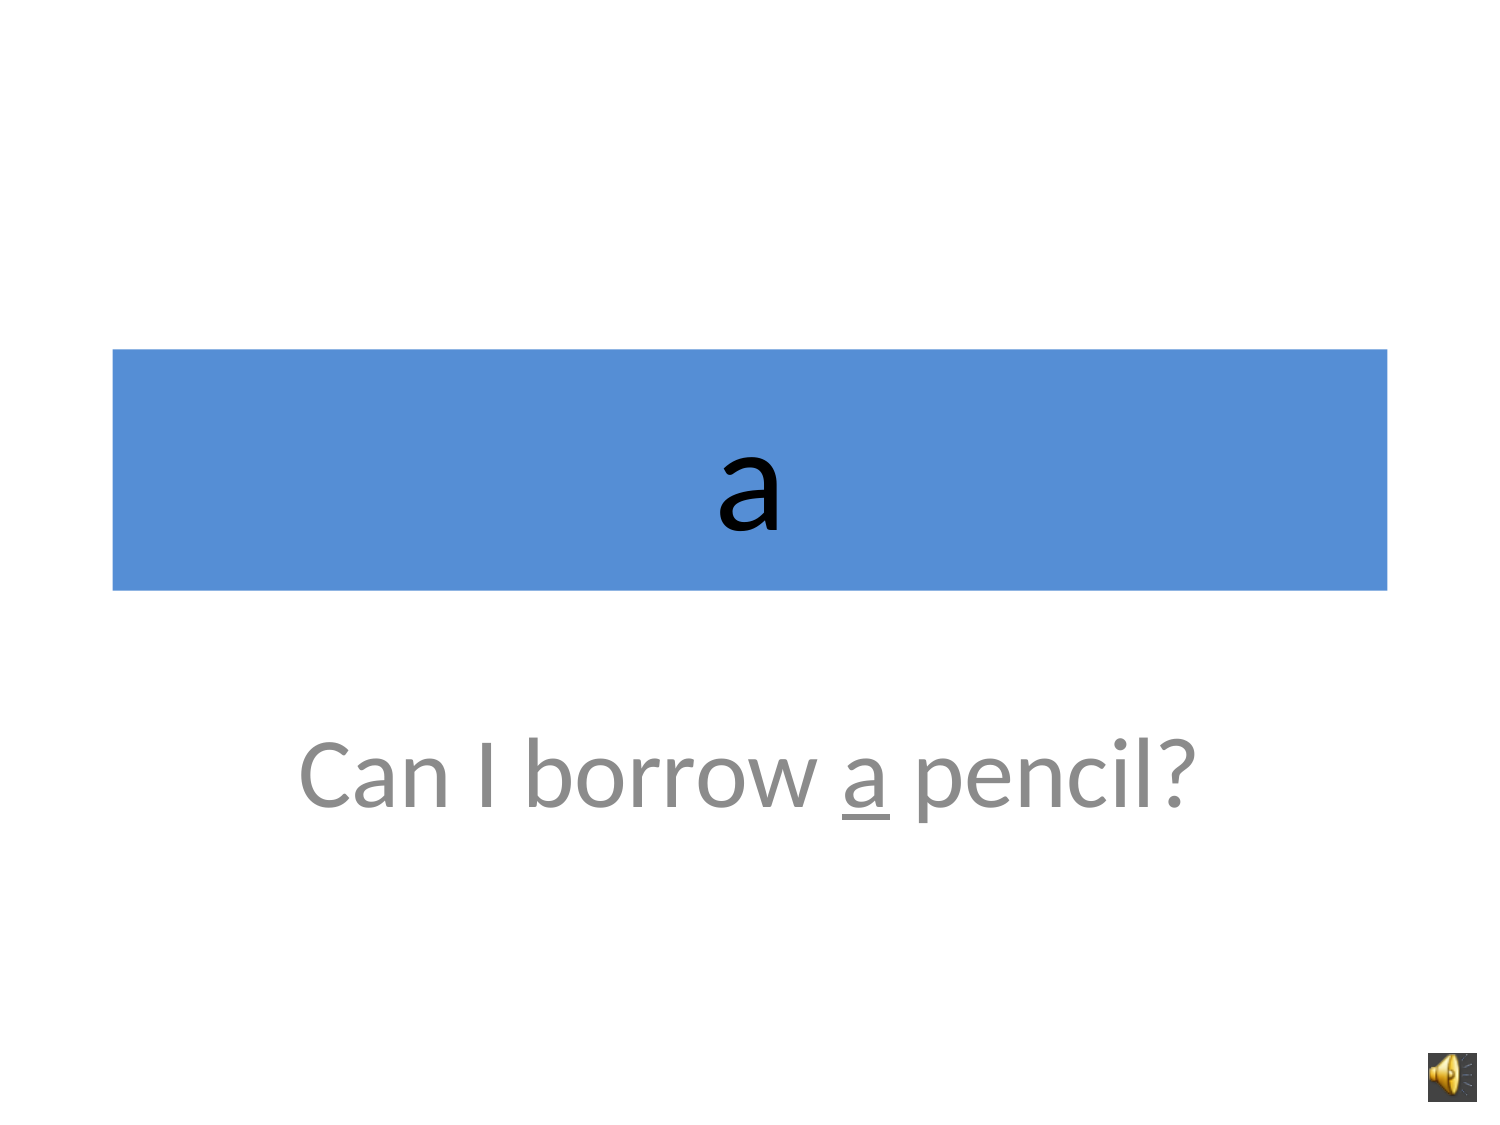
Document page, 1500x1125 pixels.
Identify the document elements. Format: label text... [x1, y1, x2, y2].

picture [1427, 1052, 1478, 1103]
title a [112, 349, 1388, 591]
subtitle Can I borrow a pencil? [225, 699, 1275, 988]
